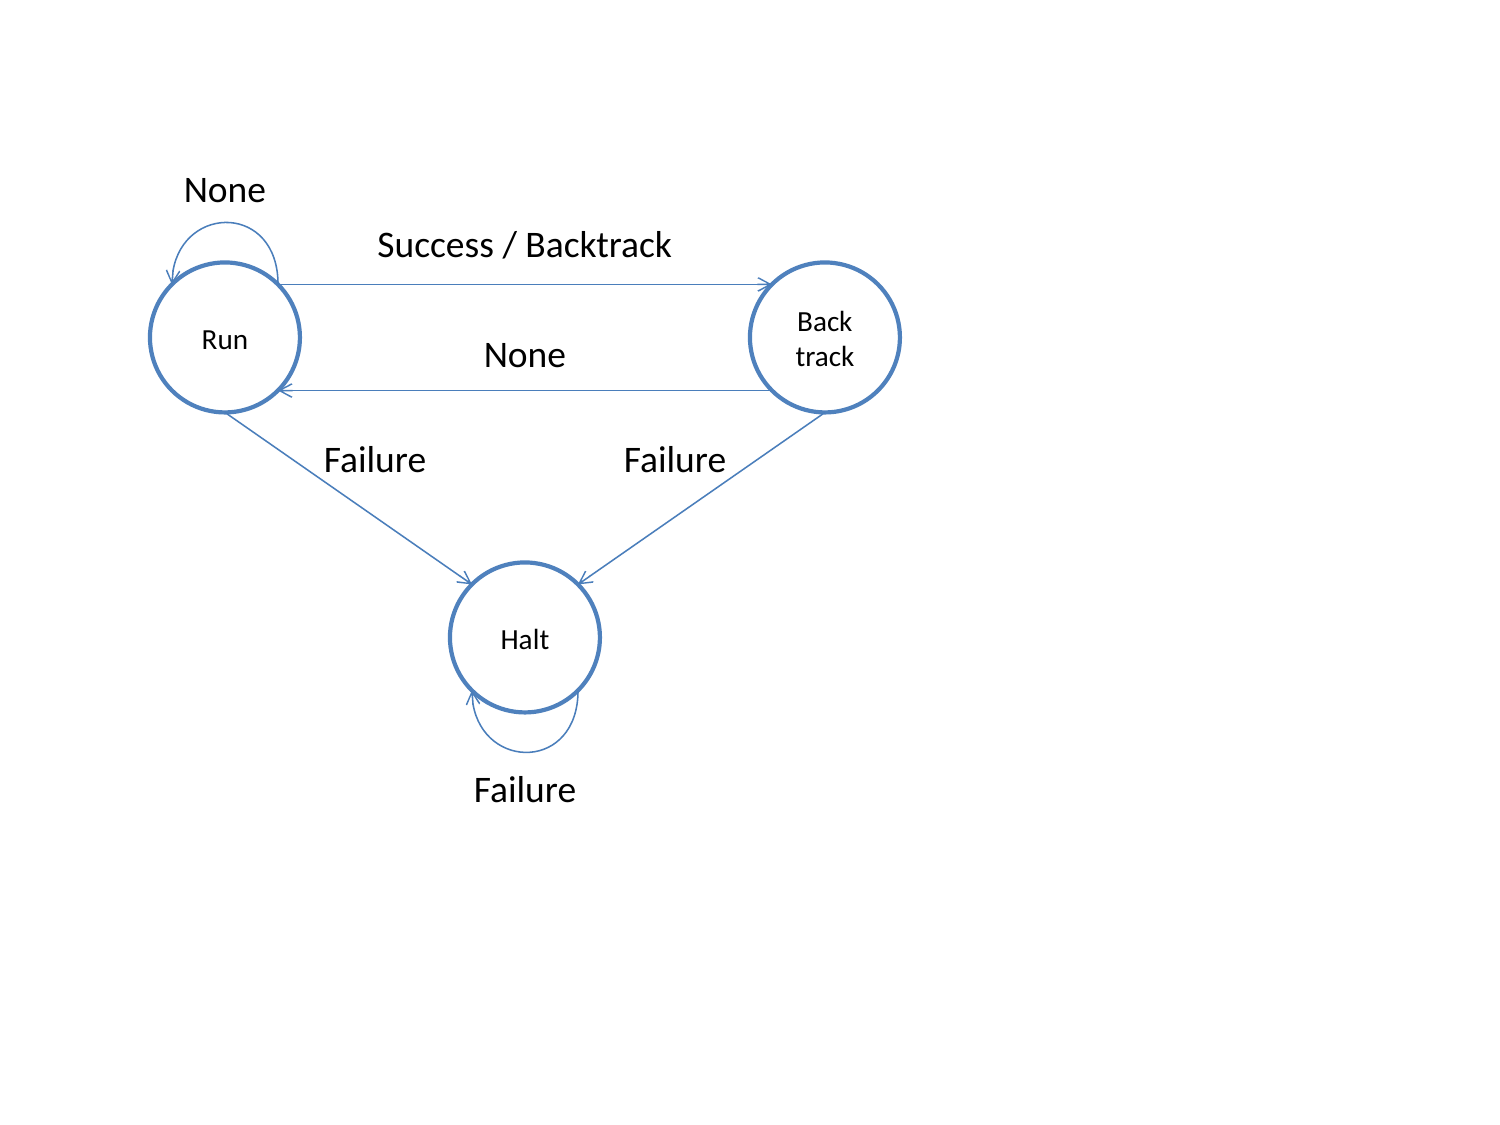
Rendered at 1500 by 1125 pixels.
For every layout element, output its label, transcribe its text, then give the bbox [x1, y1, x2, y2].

text_box Success / Backtrack [299, 212, 750, 273]
text_box Failure [449, 757, 600, 818]
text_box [224, 231, 228, 338]
text_box Back track [749, 260, 903, 415]
text_box None [149, 157, 300, 218]
text_box None [299, 322, 750, 383]
text_box Run [147, 260, 301, 415]
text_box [224, 412, 473, 585]
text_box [524, 637, 528, 744]
text_box Halt [447, 560, 603, 715]
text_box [577, 412, 826, 585]
